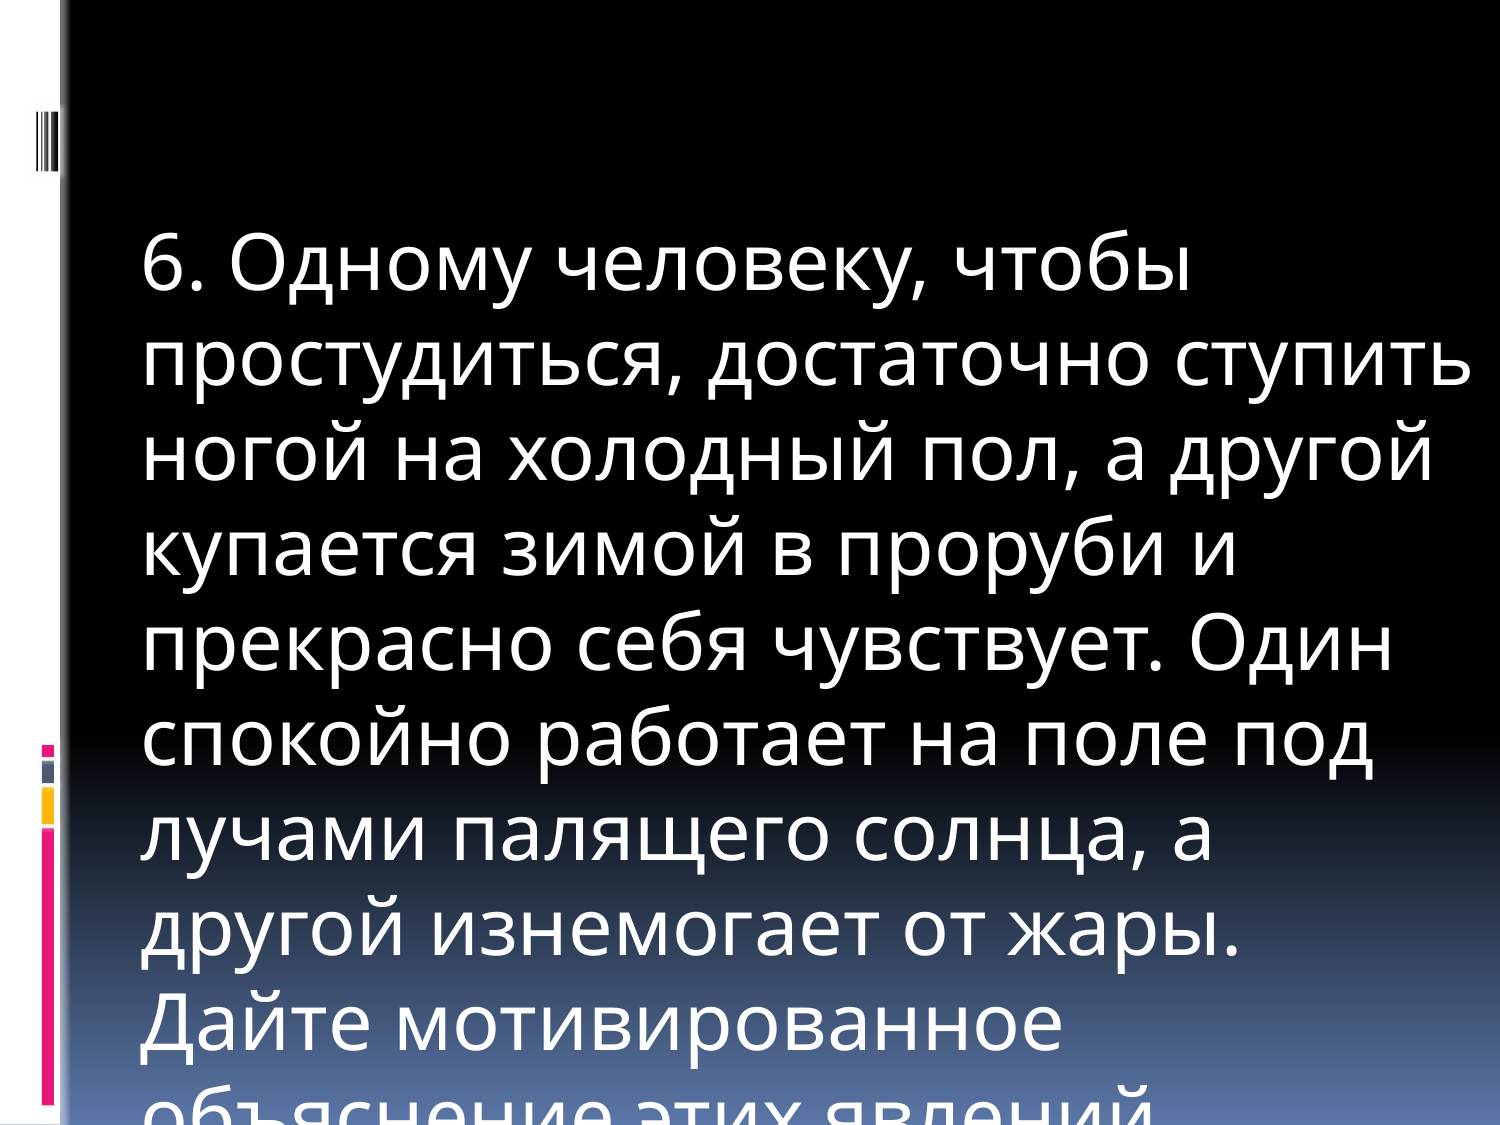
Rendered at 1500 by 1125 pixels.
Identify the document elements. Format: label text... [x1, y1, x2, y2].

list 6. Одному человеку, чтобы простудиться, достаточно ступить ногой на холодный пол, а другой купается зимой в проруби и прекрасно себя чувствует. Один спокойно работает на поле под лучами палящего солнца, а другой изнемогает от жары. Дайте мотивированное объяснение этих явлений. [58, 199, 1500, 1090]
